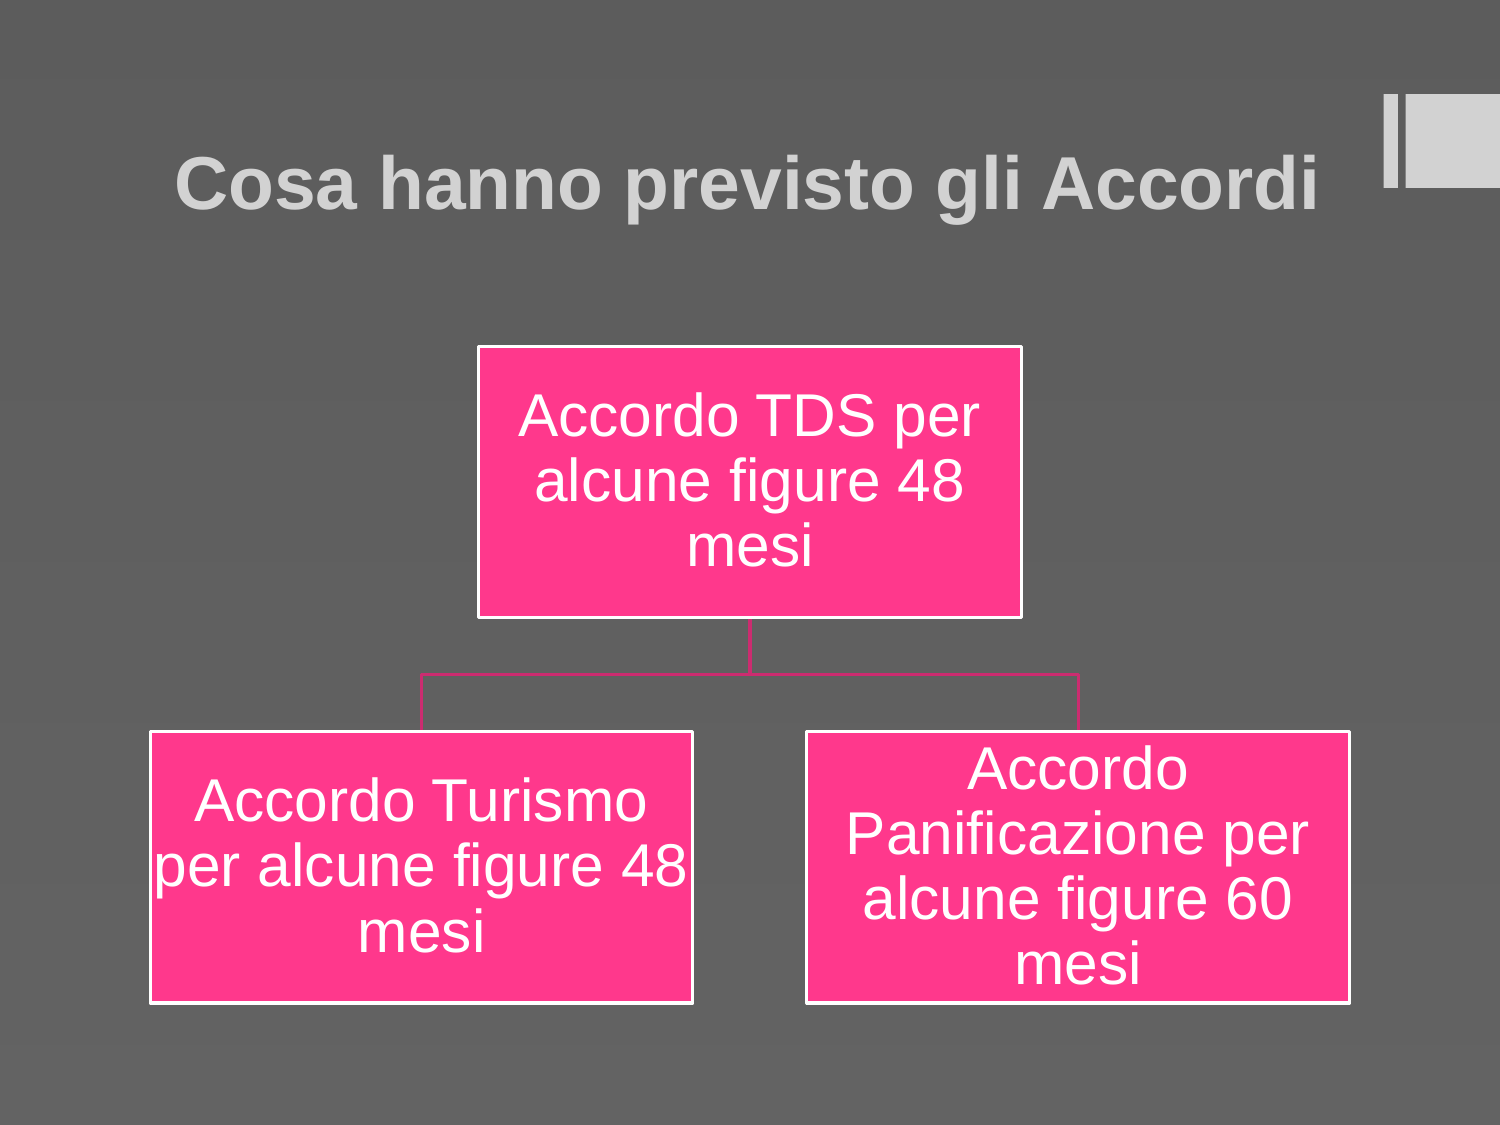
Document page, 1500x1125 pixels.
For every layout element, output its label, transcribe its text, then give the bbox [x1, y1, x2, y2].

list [149, 313, 1351, 1036]
title Cosa hanno previsto gli Accordi [159, 42, 1360, 233]
